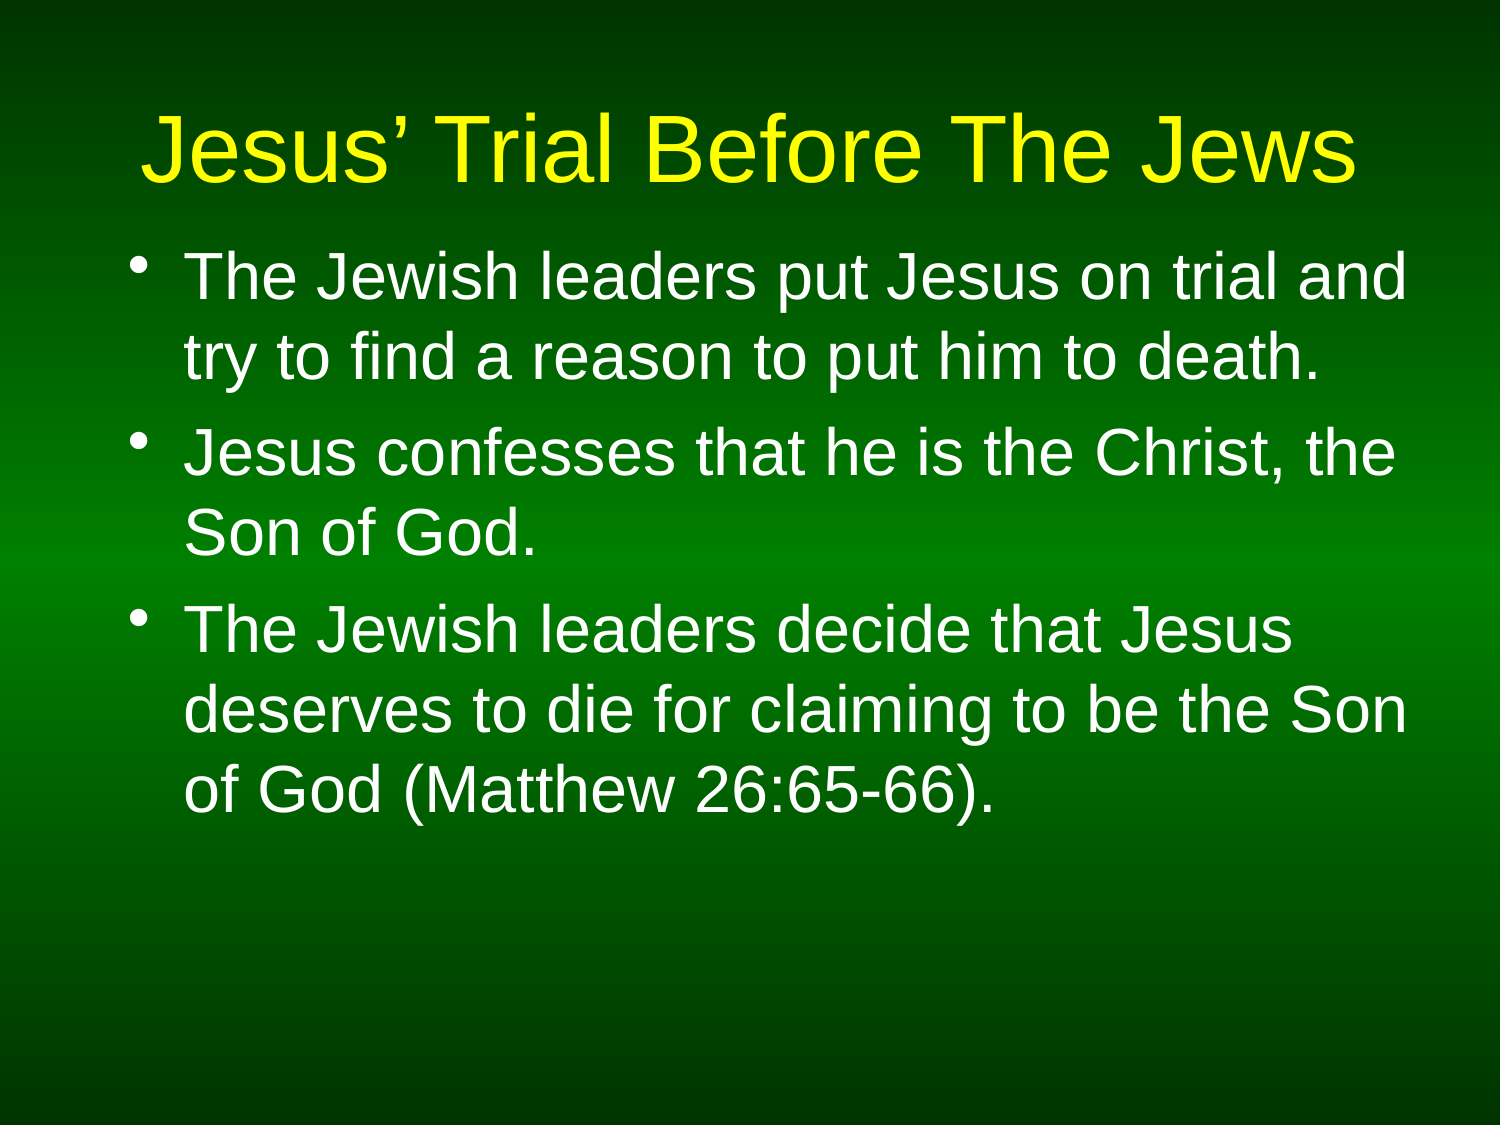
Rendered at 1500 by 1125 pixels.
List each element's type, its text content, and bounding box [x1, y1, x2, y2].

list The Jewish leaders put Jesus on trial and try to find a reason to put him to death. Jesus confesses that he is the Christ, the Son of God. The Jewish leaders decide that Jesus deserves to die for claiming to be the Son of God (Matthew 26:65-66). [112, 224, 1463, 1125]
title Jesus’ Trial Before The Jews [37, 50, 1463, 238]
